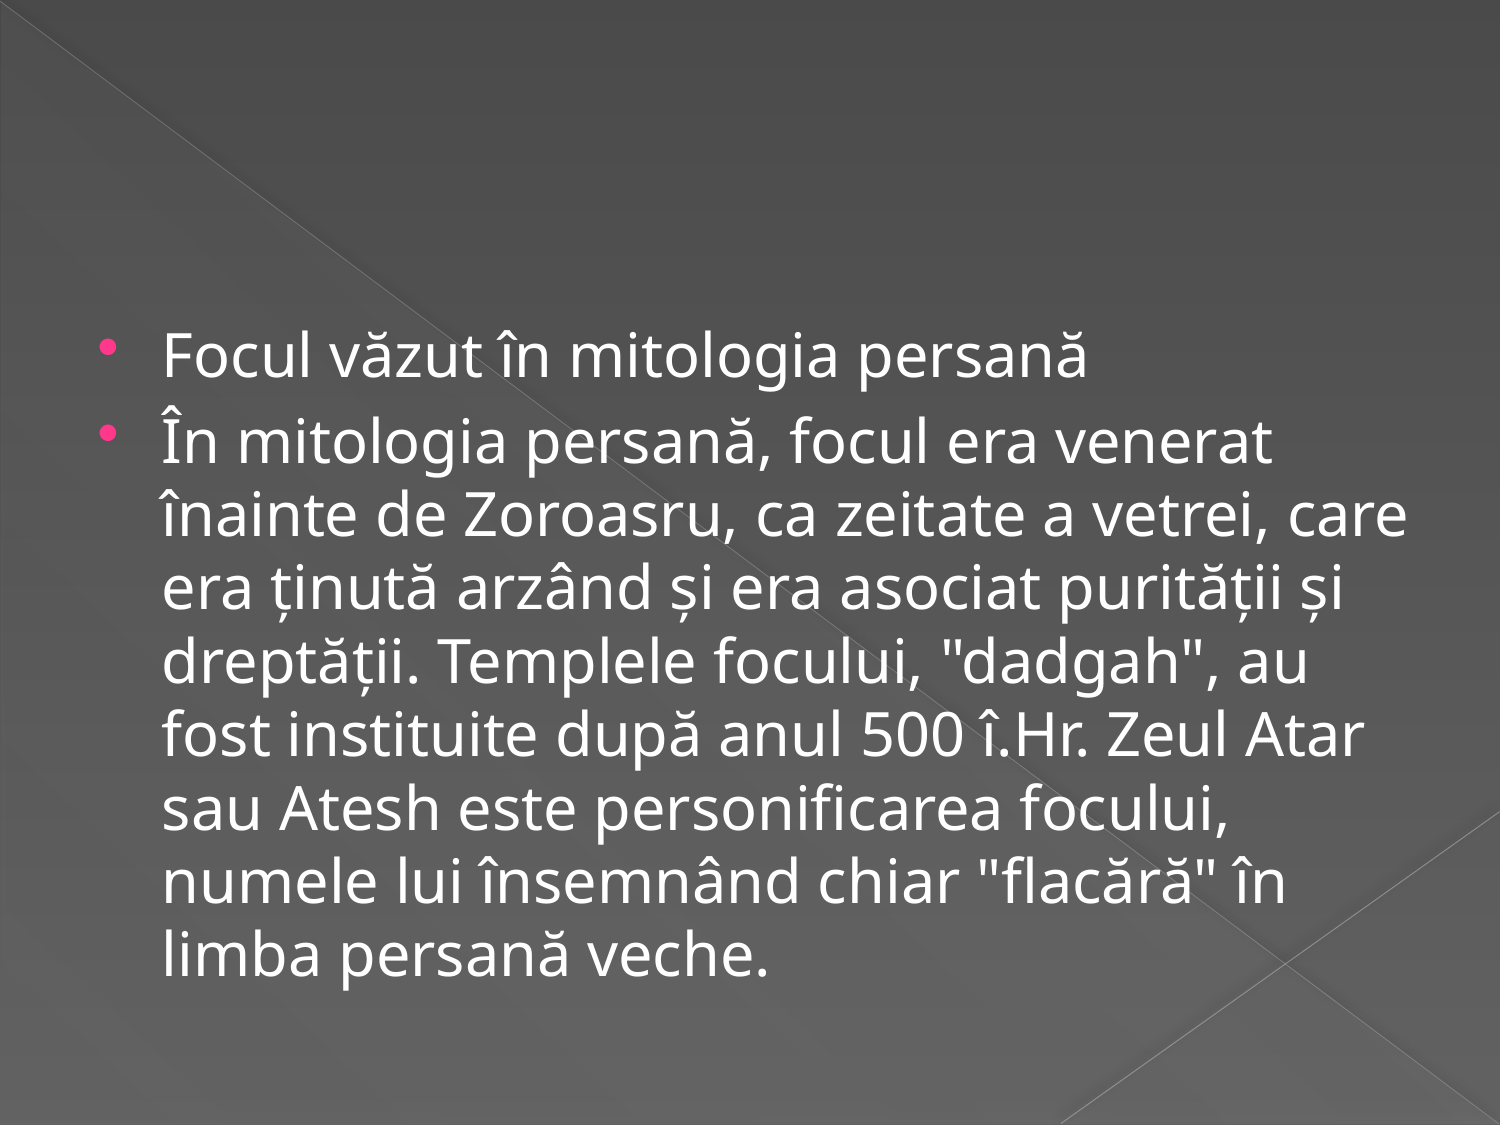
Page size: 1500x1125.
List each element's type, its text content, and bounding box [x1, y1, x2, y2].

list Focul văzut în mitologia persană În mitologia persană, focul era venerat înainte de Zoroasru, ca zeitate a vetrei, care era ţinută arzând şi era asociat purităţii şi dreptăţii. Templele focului, "dadgah", au fost instituite după anul 500 î.Hr. Zeul Atar sau Atesh este personificarea focului, numele lui însemnând chiar "flacără" în limba persană veche. [75, 308, 1425, 1059]
